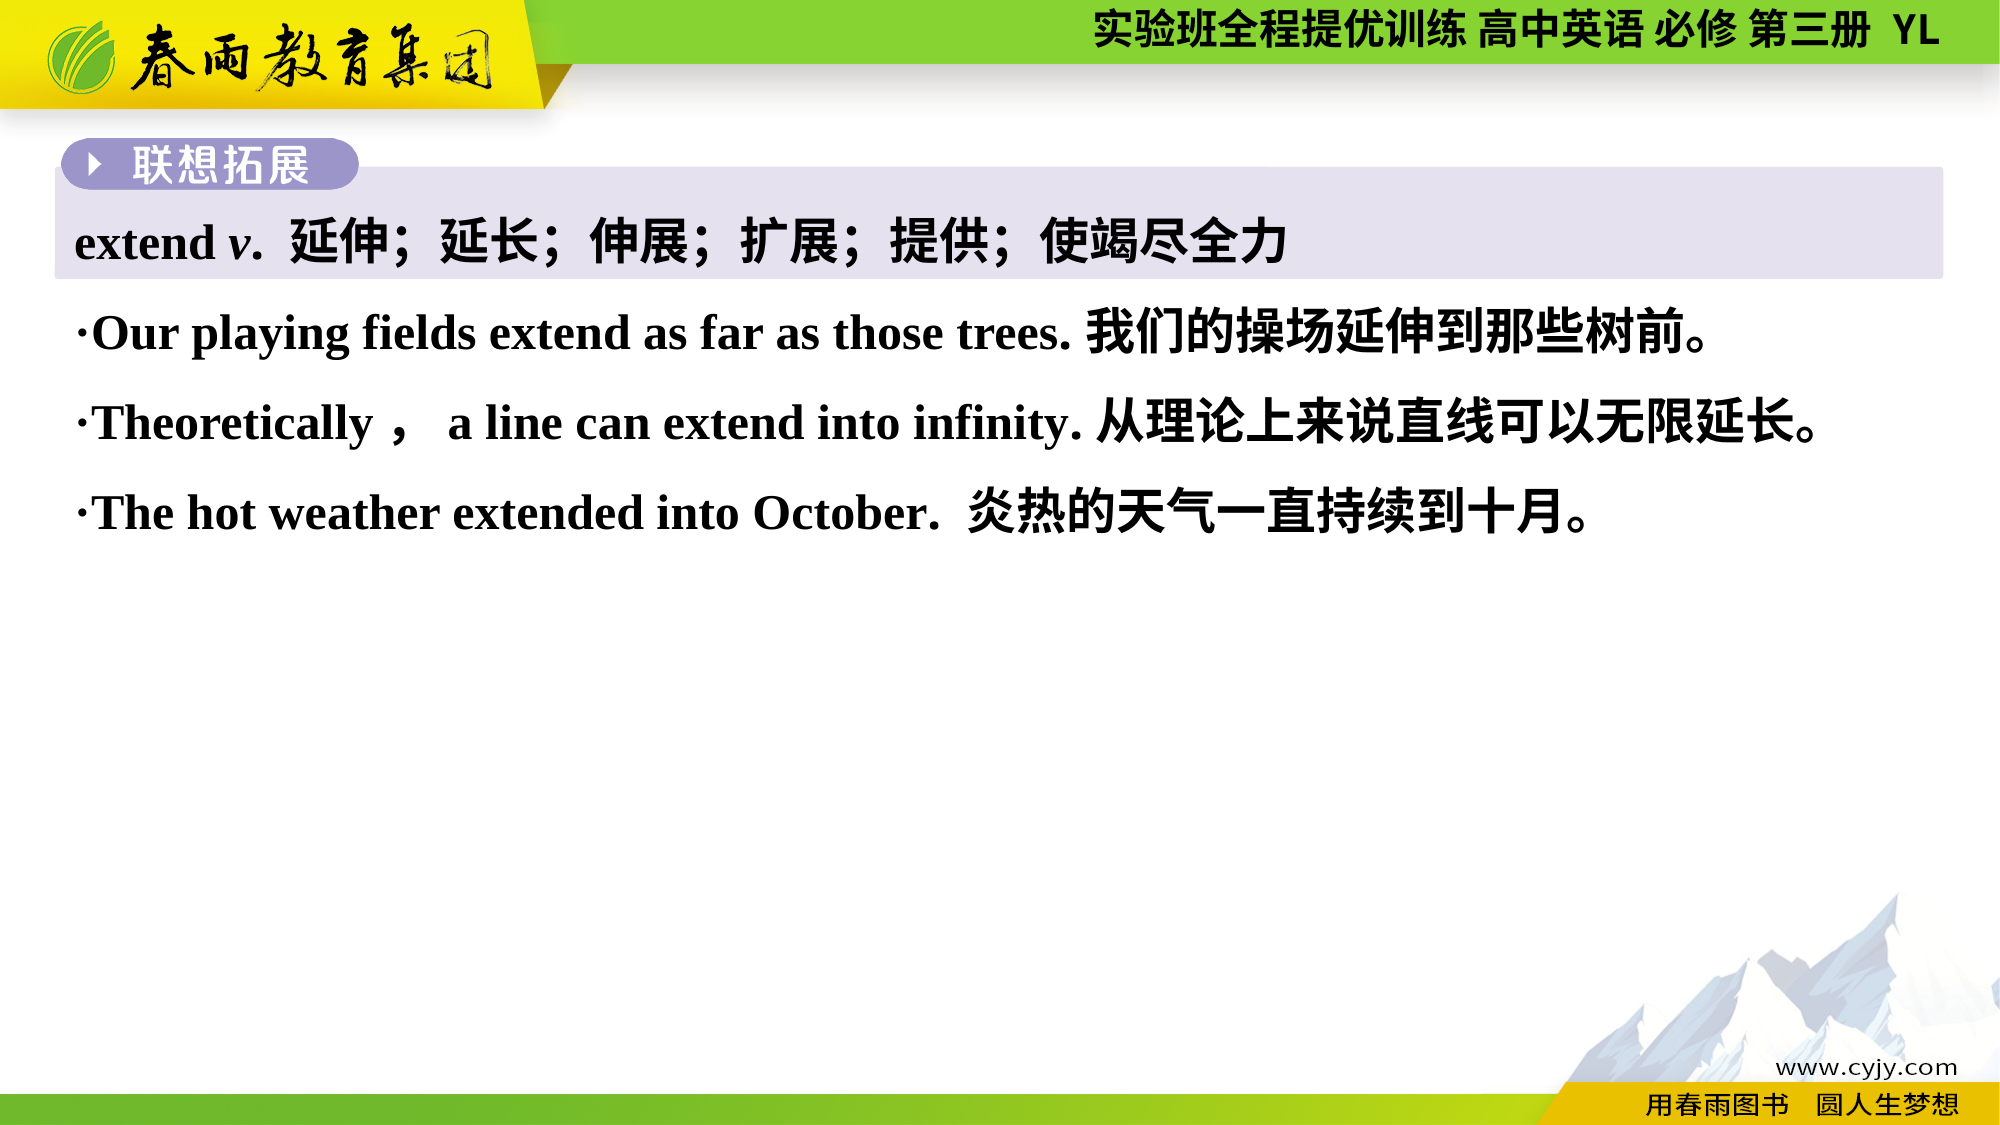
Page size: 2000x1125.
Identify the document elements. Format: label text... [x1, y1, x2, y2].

picture [0, 0, 2000, 1125]
list extend v. 延伸；延长；伸展；扩展；提供；使竭尽全力 ·Our playing fields extend as far as those trees.我们的操场延伸到那些树前。 ·Theoretically，a line can extend into infinity.从理论上来说直线可以无限延长。 ·The hot weather extended into October. 炎热的天气一直持续到十月。 [59, 171, 1944, 539]
text_box [54, 167, 59, 279]
text_box [365, 166, 1944, 171]
